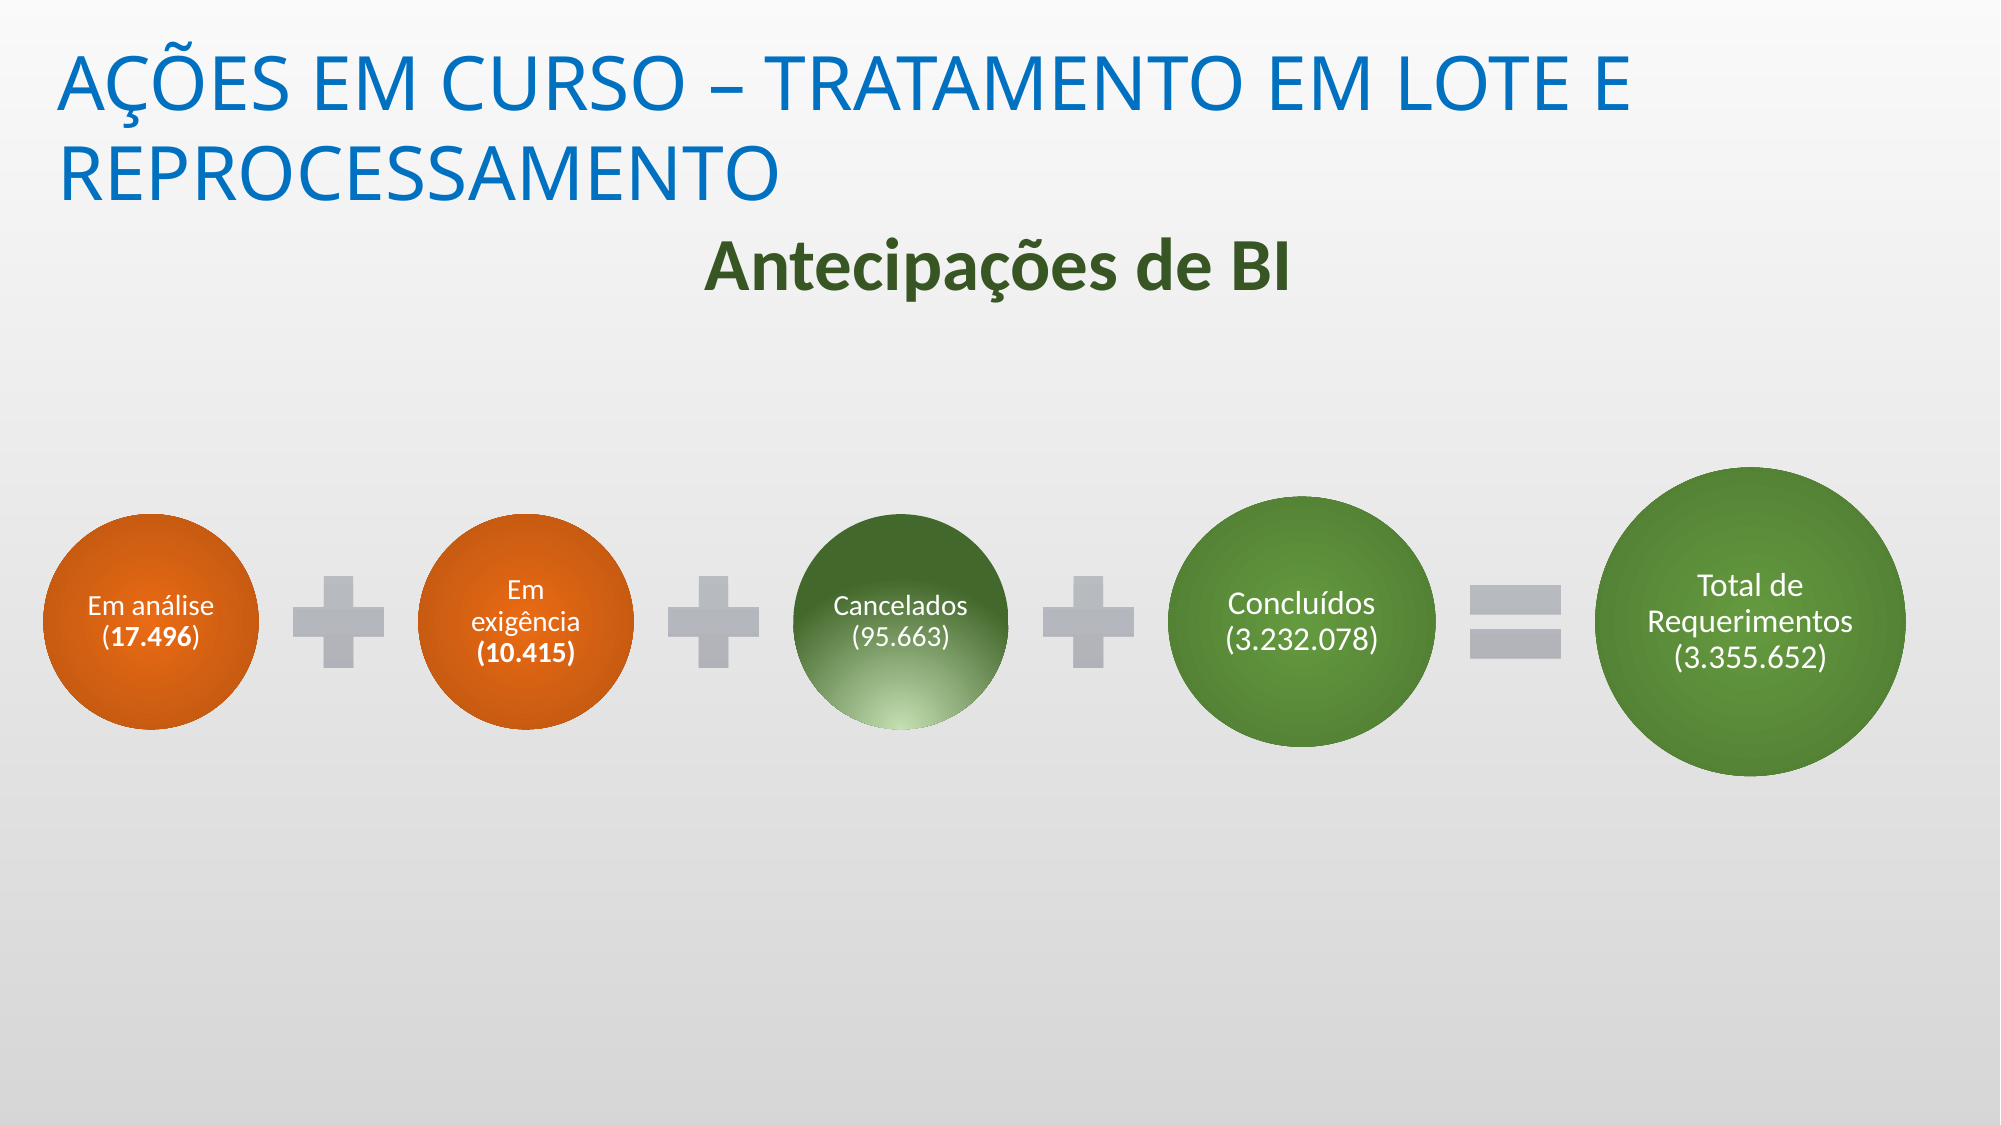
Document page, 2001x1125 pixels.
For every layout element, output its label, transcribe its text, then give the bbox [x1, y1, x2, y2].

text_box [42, 394, 1907, 850]
text_box AÇÕES EM CURSO – TRATAMENTO EM LOTE E REPROCESSAMENTO Antecipações de BI [42, 27, 1955, 383]
